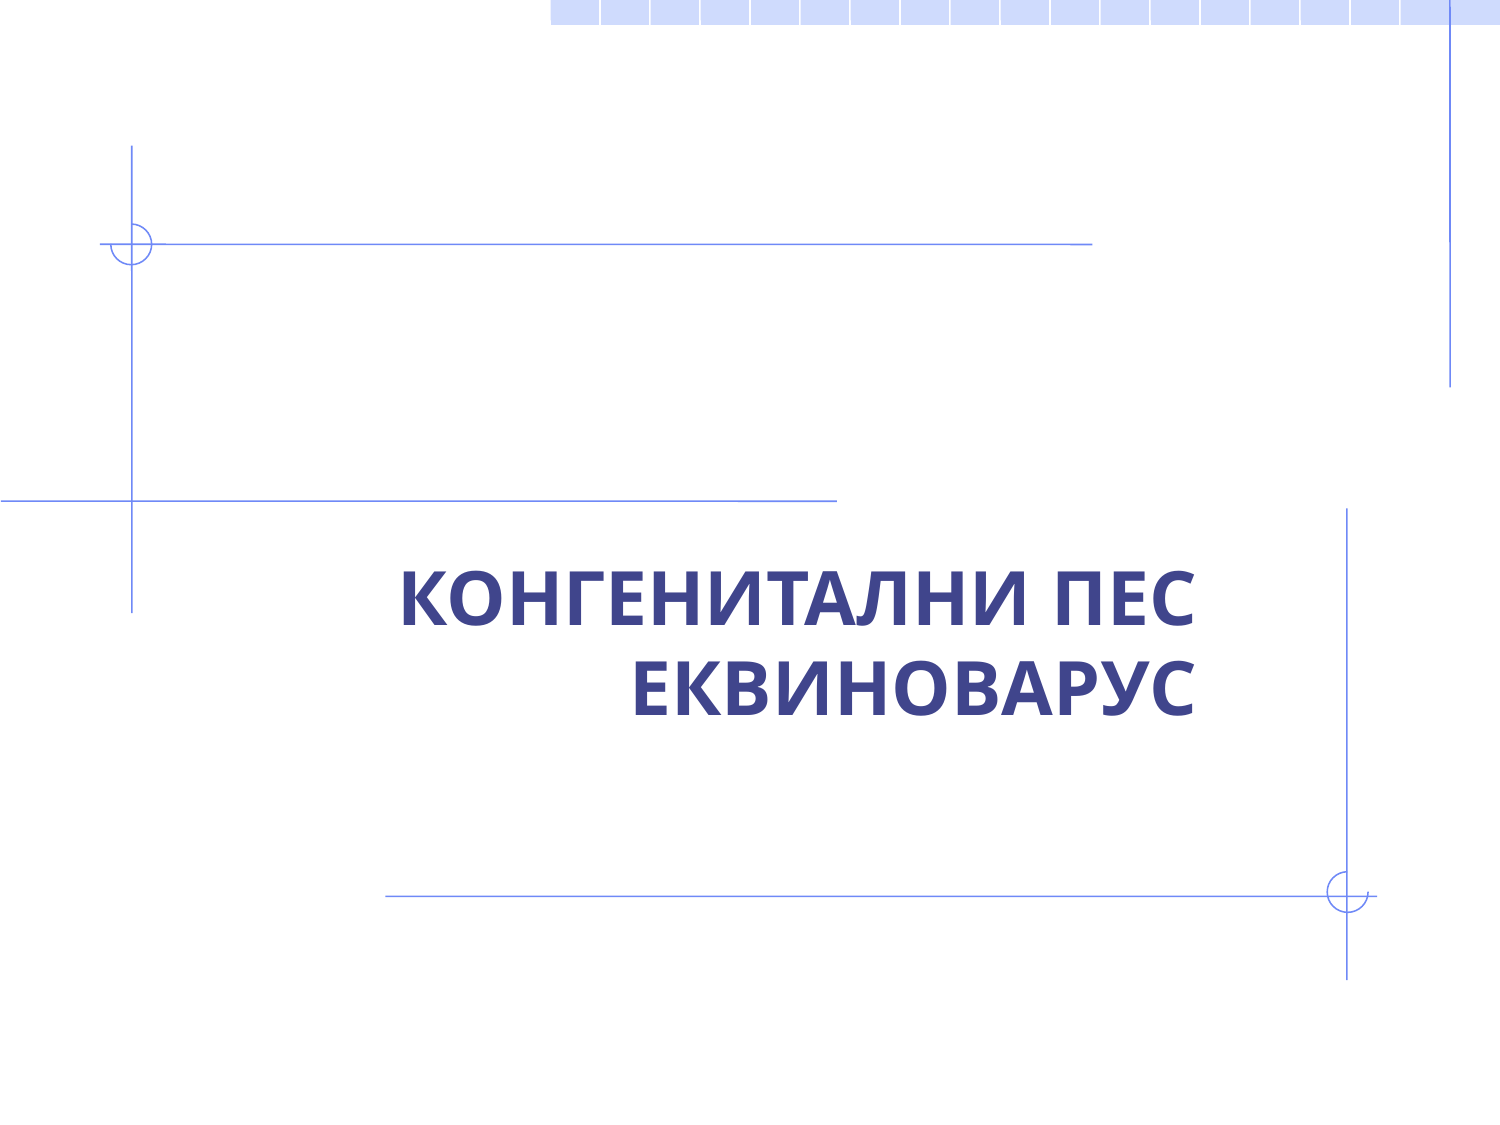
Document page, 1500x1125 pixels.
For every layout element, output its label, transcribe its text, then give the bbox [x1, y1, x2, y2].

subtitle КОНГЕНИТАЛНИ ПЕС ЕКВИНОВАРУС [162, 542, 1213, 831]
